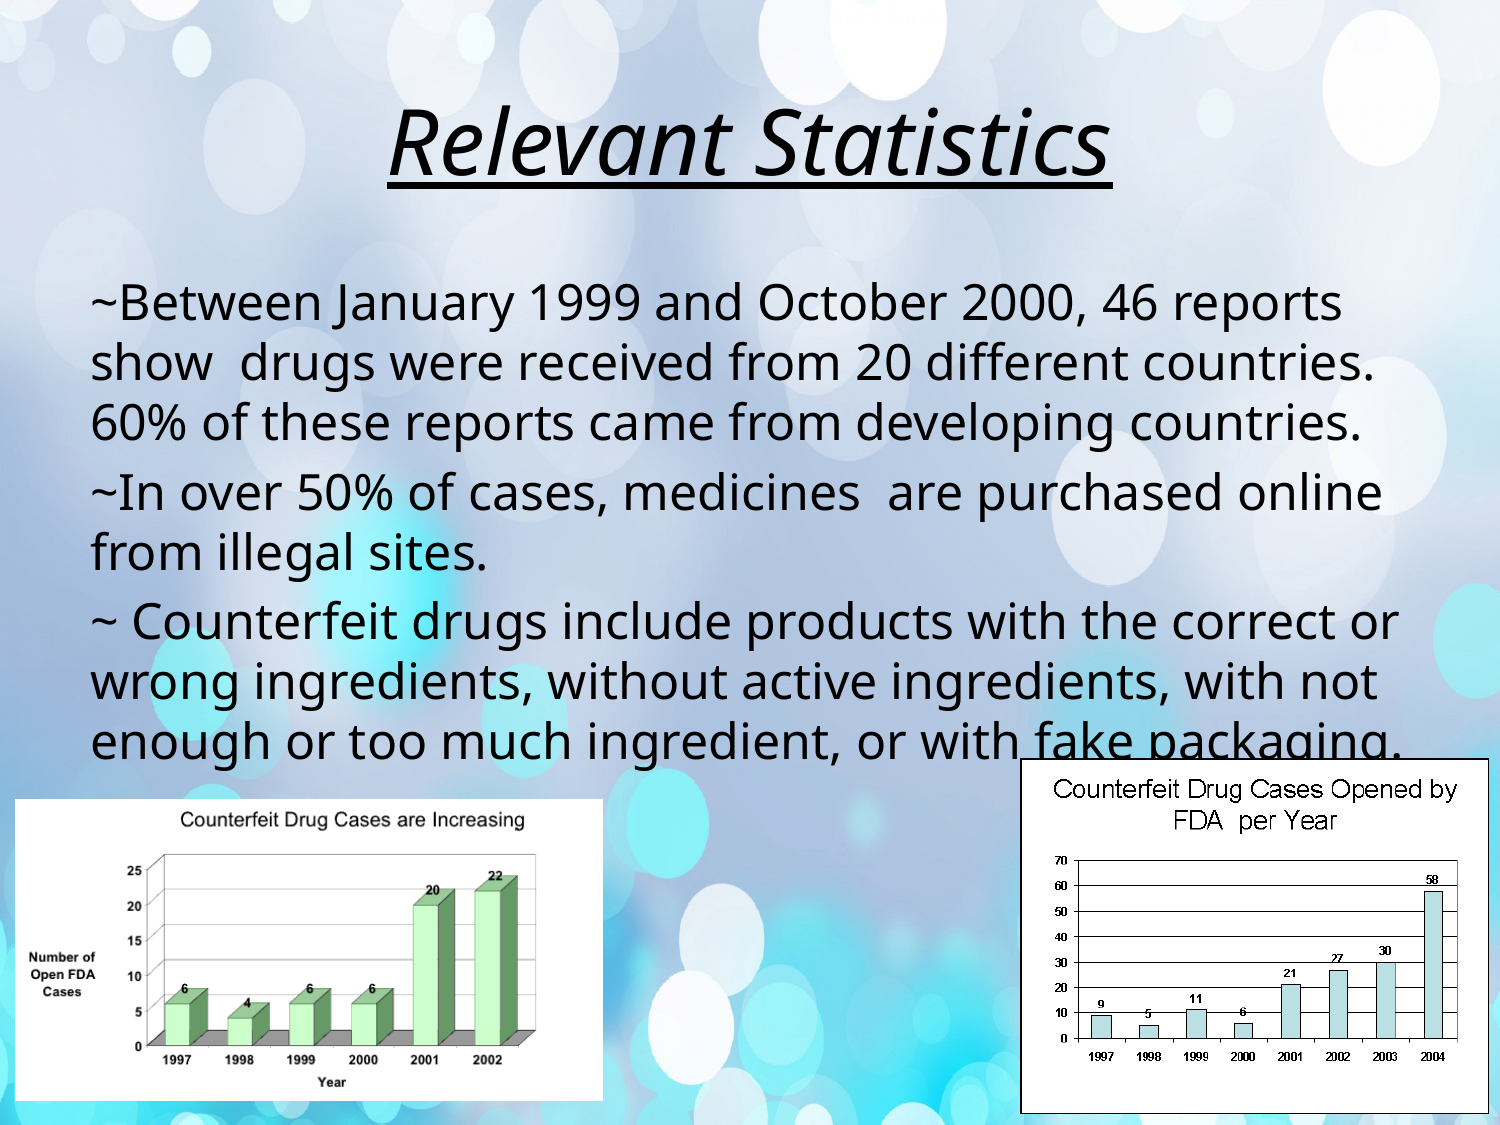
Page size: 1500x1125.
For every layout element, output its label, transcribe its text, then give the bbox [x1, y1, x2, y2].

picture [0, 0, 1500, 1125]
list ~Between January 1999 and October 2000, 46 reports show drugs were received from 20 different countries. 60% of these reports came from developing countries. ~In over 50% of cases, medicines are purchased online from illegal sites. ~ Counterfeit drugs include products with the correct or wrong ingredients, without active ingredients, with not enough or too much ingredient, or with fake packaging. [75, 262, 1425, 1005]
title Relevant Statistics [75, 45, 1425, 233]
